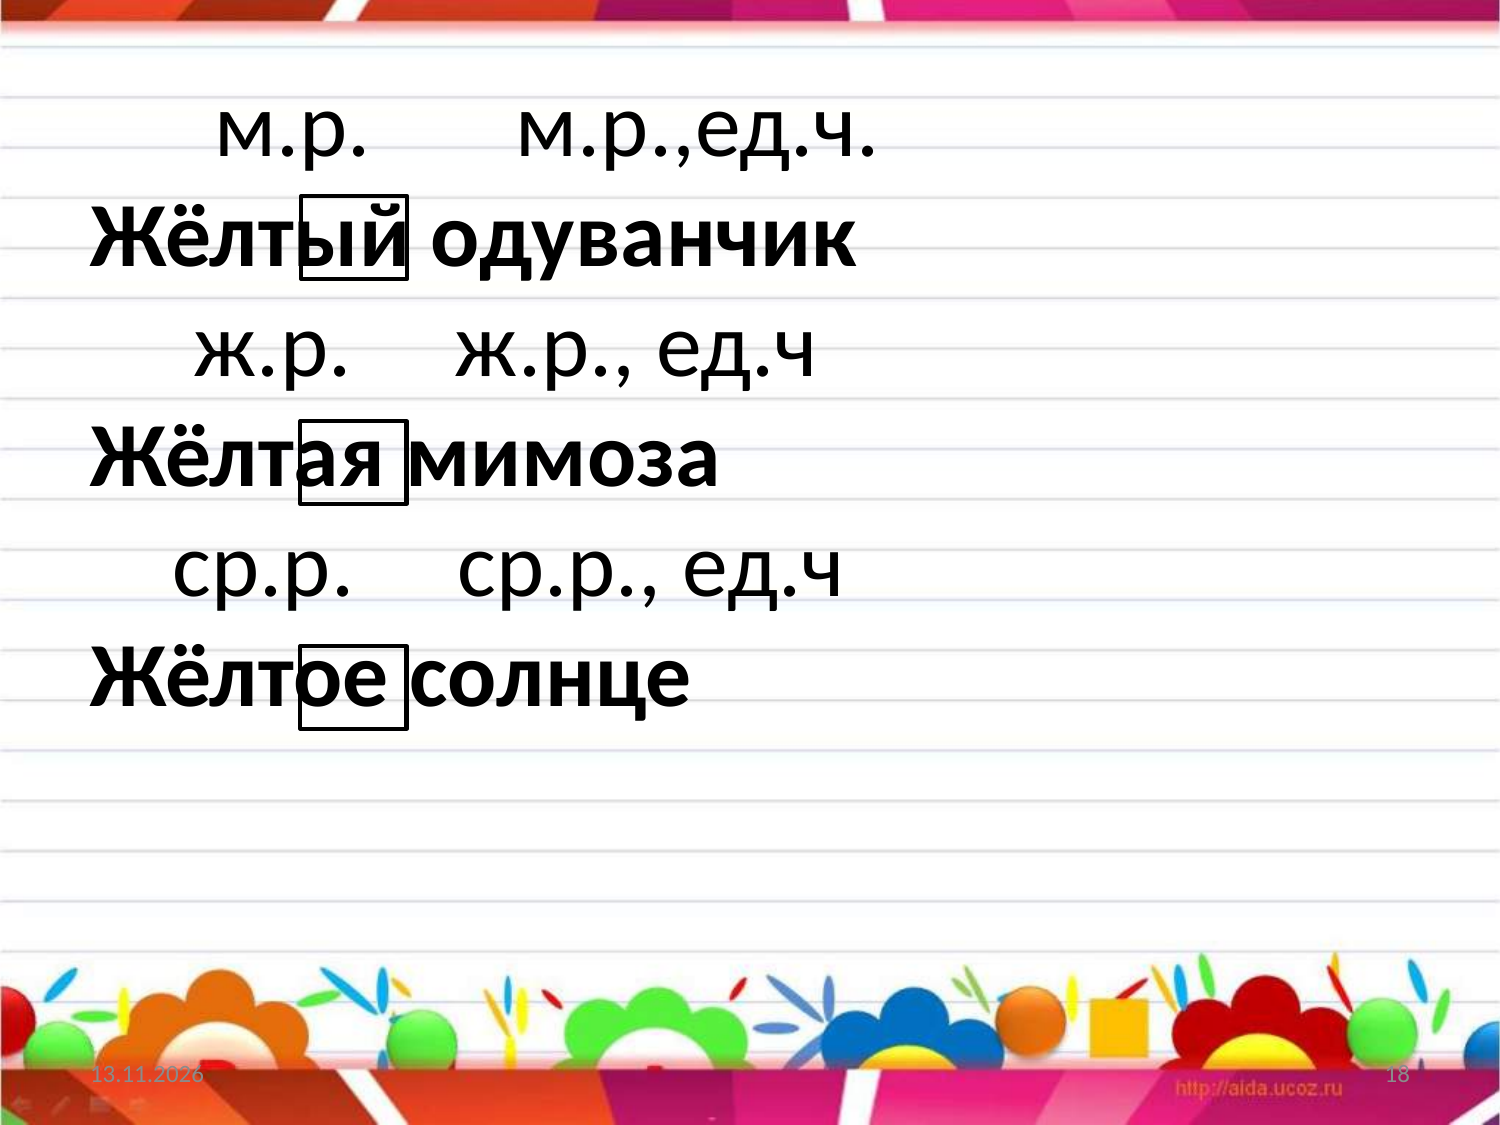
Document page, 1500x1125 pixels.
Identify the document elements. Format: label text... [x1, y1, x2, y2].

text_box [298, 644, 409, 731]
text_box [299, 194, 409, 281]
title м.р. м.р.,ед.ч. Жёлтый одуванчик ж.р. ж.р., ед.ч Жёлтая мимоза ср.р. ср.р., ед.ч Жёлтое солнце [74, 44, 1426, 965]
picture [0, 0, 1500, 1125]
slide_number 18 [1074, 1042, 1425, 1103]
text_box [298, 419, 409, 506]
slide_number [75, 1042, 425, 1103]
